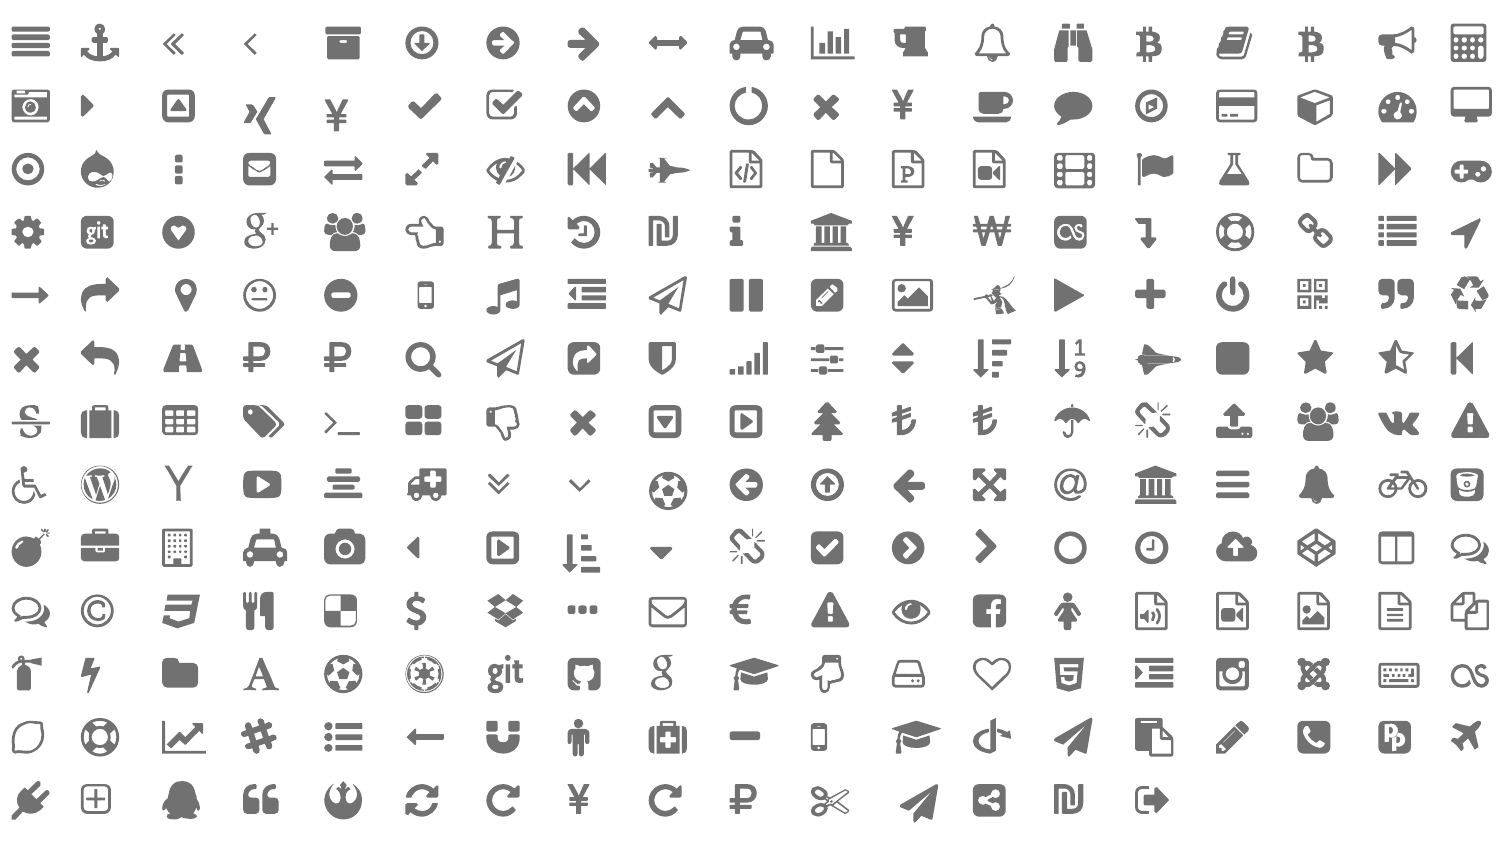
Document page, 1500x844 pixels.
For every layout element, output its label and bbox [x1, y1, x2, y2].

text_box [648, 784, 682, 817]
text_box [1297, 89, 1333, 126]
text_box [11, 528, 50, 567]
text_box [810, 723, 828, 751]
text_box [729, 784, 757, 814]
text_box [972, 657, 1012, 691]
text_box [174, 175, 183, 185]
text_box [729, 369, 736, 375]
text_box [1450, 468, 1484, 502]
text_box [1054, 152, 1096, 189]
text_box [422, 152, 439, 169]
text_box [748, 278, 763, 312]
text_box [80, 547, 120, 562]
text_box [162, 781, 200, 820]
text_box [405, 421, 423, 436]
text_box [1219, 152, 1250, 186]
text_box [810, 278, 844, 312]
text_box [11, 50, 50, 57]
text_box [243, 342, 271, 373]
text_box [324, 99, 349, 132]
text_box [1216, 591, 1249, 631]
text_box [243, 405, 285, 438]
text_box [581, 286, 606, 293]
text_box [80, 94, 94, 117]
text_box [80, 277, 120, 312]
text_box [567, 718, 590, 757]
text_box [89, 405, 112, 439]
text_box [810, 355, 844, 364]
text_box [567, 784, 590, 814]
text_box [729, 528, 752, 551]
text_box [1397, 278, 1414, 309]
text_box [729, 594, 752, 625]
text_box [324, 492, 363, 499]
text_box [335, 723, 363, 729]
text_box [1054, 657, 1084, 692]
text_box [174, 165, 183, 174]
text_box [891, 278, 934, 312]
text_box [810, 531, 844, 565]
text_box [648, 36, 687, 50]
text_box [327, 36, 360, 60]
text_box [1297, 402, 1339, 441]
text_box [162, 720, 206, 754]
text_box [260, 591, 274, 631]
text_box [11, 26, 50, 32]
text_box [567, 605, 576, 614]
text_box [486, 26, 520, 60]
text_box [1216, 657, 1249, 691]
text_box [1216, 281, 1250, 312]
text_box [729, 731, 761, 741]
text_box [80, 657, 101, 694]
text_box [11, 152, 45, 186]
text_box [266, 223, 279, 235]
text_box [424, 405, 442, 419]
text_box [241, 718, 277, 754]
text_box [11, 286, 49, 304]
text_box [975, 529, 997, 563]
text_box [486, 278, 520, 315]
text_box [1450, 23, 1487, 62]
text_box [1378, 278, 1395, 309]
text_box [648, 725, 655, 754]
text_box [324, 654, 363, 694]
text_box [243, 152, 277, 186]
text_box [405, 26, 439, 60]
text_box [487, 215, 524, 249]
text_box [1297, 278, 1312, 293]
text_box [567, 342, 601, 375]
text_box [486, 734, 520, 754]
text_box [80, 528, 120, 546]
text_box [740, 531, 766, 565]
text_box [487, 593, 524, 628]
text_box [1061, 23, 1070, 29]
text_box [162, 89, 195, 123]
text_box [1450, 664, 1489, 688]
text_box [243, 528, 288, 567]
text_box [992, 349, 1008, 356]
text_box [335, 734, 363, 741]
text_box [567, 303, 606, 309]
text_box [174, 278, 197, 312]
text_box [581, 534, 588, 540]
text_box [324, 528, 366, 565]
text_box [973, 276, 1016, 315]
text_box [1136, 26, 1162, 62]
text_box [891, 531, 925, 565]
text_box [681, 725, 687, 754]
text_box [1137, 428, 1145, 436]
text_box [1135, 402, 1159, 427]
text_box [1135, 786, 1150, 814]
text_box [505, 161, 525, 183]
text_box [324, 156, 363, 171]
text_box [1378, 591, 1412, 631]
text_box [1450, 342, 1473, 375]
text_box [11, 89, 50, 123]
text_box [243, 33, 257, 55]
text_box [810, 149, 844, 189]
text_box [992, 361, 1003, 367]
text_box [811, 402, 843, 441]
text_box [1298, 465, 1335, 504]
text_box [243, 470, 282, 499]
text_box [243, 657, 280, 691]
text_box [746, 361, 752, 375]
text_box [656, 720, 680, 754]
text_box [972, 215, 1012, 246]
text_box [1386, 215, 1417, 221]
text_box [324, 278, 358, 312]
text_box [1216, 720, 1249, 754]
text_box [113, 410, 120, 439]
text_box [326, 476, 361, 482]
text_box [488, 473, 510, 487]
text_box [243, 784, 260, 814]
text_box [1378, 470, 1428, 499]
text_box [243, 591, 258, 631]
text_box [1135, 717, 1174, 757]
text_box [972, 594, 1007, 628]
text_box [1297, 528, 1336, 567]
text_box [992, 371, 999, 378]
text_box [80, 594, 114, 628]
text_box [80, 717, 120, 757]
text_box [1054, 531, 1087, 565]
text_box [651, 97, 685, 119]
text_box [1450, 533, 1482, 559]
text_box [162, 594, 200, 629]
text_box [562, 534, 578, 573]
text_box [1378, 26, 1417, 60]
text_box [1149, 674, 1174, 680]
text_box [567, 89, 601, 123]
text_box [1135, 531, 1169, 565]
text_box [648, 405, 682, 439]
text_box [810, 654, 844, 694]
text_box [324, 342, 352, 373]
text_box [335, 468, 352, 474]
text_box [567, 27, 600, 61]
text_box [11, 421, 50, 439]
text_box [1136, 152, 1174, 186]
text_box [1135, 665, 1143, 680]
text_box [243, 278, 277, 312]
text_box [408, 93, 442, 119]
text_box [1054, 717, 1093, 757]
text_box [891, 659, 925, 688]
text_box [1378, 662, 1420, 688]
text_box [810, 212, 852, 252]
text_box [1223, 403, 1245, 427]
text_box [1054, 592, 1081, 631]
text_box [1076, 23, 1084, 29]
text_box [512, 660, 524, 683]
text_box [1450, 720, 1482, 751]
text_box [1297, 591, 1330, 631]
text_box [581, 545, 592, 551]
text_box [762, 342, 768, 375]
text_box [581, 295, 606, 301]
text_box [569, 479, 591, 493]
text_box [1378, 531, 1415, 565]
text_box [262, 784, 279, 814]
text_box [1216, 26, 1253, 60]
text_box [1074, 339, 1086, 356]
text_box [163, 344, 203, 373]
text_box [337, 432, 360, 436]
text_box [335, 745, 363, 751]
text_box [486, 89, 517, 120]
text_box [11, 42, 50, 49]
text_box [1054, 91, 1093, 126]
text_box [324, 169, 363, 185]
text_box [486, 531, 520, 565]
text_box [891, 215, 914, 246]
text_box [810, 366, 844, 375]
text_box [972, 717, 996, 754]
text_box [650, 546, 673, 559]
text_box [893, 469, 925, 503]
text_box [486, 405, 520, 441]
text_box [648, 215, 678, 246]
text_box [406, 728, 444, 745]
text_box [1135, 465, 1177, 478]
text_box [729, 405, 763, 439]
text_box [1149, 665, 1174, 672]
text_box [80, 410, 88, 439]
text_box [243, 97, 276, 135]
text_box [1054, 278, 1084, 312]
text_box [1054, 339, 1070, 378]
text_box [80, 150, 114, 188]
text_box [581, 556, 597, 562]
text_box [567, 657, 601, 691]
text_box [1450, 591, 1489, 631]
text_box [11, 780, 50, 820]
text_box [1297, 213, 1333, 248]
text_box [162, 33, 176, 55]
text_box [406, 536, 420, 559]
text_box [488, 481, 510, 495]
text_box [899, 784, 939, 823]
text_box [648, 596, 687, 628]
text_box [24, 604, 50, 628]
text_box [1135, 218, 1157, 249]
text_box [1135, 591, 1168, 631]
text_box [405, 342, 442, 378]
text_box [1450, 86, 1492, 123]
text_box [810, 26, 855, 60]
text_box [486, 339, 525, 378]
text_box [1054, 403, 1091, 438]
text_box [405, 654, 444, 694]
text_box [1450, 218, 1481, 249]
text_box [1378, 152, 1412, 185]
text_box [492, 91, 523, 115]
text_box [1386, 240, 1417, 246]
text_box [567, 152, 606, 186]
text_box [997, 728, 1012, 739]
text_box [80, 215, 114, 249]
text_box [891, 361, 914, 374]
text_box [891, 599, 931, 625]
text_box [80, 465, 120, 504]
text_box [406, 591, 427, 631]
text_box [1230, 276, 1236, 296]
text_box [324, 743, 333, 752]
text_box [972, 468, 1007, 502]
text_box [648, 276, 687, 315]
text_box [11, 34, 50, 41]
text_box [405, 169, 422, 186]
text_box [729, 86, 768, 126]
text_box [1143, 787, 1169, 814]
text_box [324, 781, 362, 820]
text_box [11, 655, 42, 691]
text_box [891, 89, 914, 120]
text_box [754, 352, 760, 375]
text_box [324, 594, 357, 628]
text_box [648, 157, 690, 183]
text_box [324, 732, 333, 742]
text_box [648, 342, 676, 375]
text_box [11, 215, 45, 249]
text_box [1378, 223, 1384, 230]
text_box [1451, 402, 1490, 438]
text_box [1135, 344, 1182, 375]
text_box [811, 591, 850, 628]
text_box [11, 466, 47, 504]
text_box [581, 566, 601, 573]
text_box [162, 528, 193, 567]
text_box [417, 281, 434, 309]
text_box [505, 664, 511, 683]
text_box [729, 149, 763, 189]
text_box [1216, 342, 1250, 375]
text_box [324, 722, 333, 731]
text_box [891, 405, 917, 436]
text_box [1216, 426, 1253, 438]
text_box [567, 278, 606, 284]
text_box [325, 26, 361, 35]
text_box [1386, 232, 1417, 238]
text_box [508, 720, 520, 732]
text_box [568, 286, 577, 301]
text_box [1070, 30, 1093, 62]
text_box [1386, 223, 1417, 230]
text_box [891, 149, 925, 189]
text_box [80, 340, 120, 375]
text_box [992, 339, 1012, 345]
text_box [1297, 295, 1312, 309]
text_box [1135, 682, 1174, 688]
text_box [972, 149, 1006, 189]
text_box [738, 366, 744, 375]
text_box [244, 212, 267, 249]
text_box [567, 215, 601, 249]
text_box [729, 226, 744, 246]
text_box [810, 468, 844, 502]
text_box [1297, 339, 1334, 374]
text_box [405, 215, 444, 249]
text_box [729, 468, 763, 502]
text_box [486, 784, 520, 817]
text_box [1054, 215, 1087, 249]
text_box [1464, 541, 1489, 565]
text_box [174, 154, 183, 163]
text_box [891, 720, 941, 754]
text_box [810, 344, 844, 353]
text_box [893, 26, 928, 57]
text_box [1216, 212, 1255, 252]
text_box [80, 784, 111, 814]
text_box [164, 465, 193, 502]
text_box [1216, 89, 1258, 123]
text_box [1135, 657, 1174, 663]
text_box [332, 484, 355, 490]
text_box [405, 784, 439, 798]
text_box [405, 405, 423, 419]
text_box [649, 471, 688, 511]
text_box [1378, 720, 1411, 754]
text_box [504, 654, 511, 662]
text_box [729, 657, 779, 691]
text_box [732, 215, 741, 223]
text_box [589, 605, 598, 614]
text_box [1297, 657, 1330, 691]
text_box [1378, 91, 1417, 123]
text_box [1135, 479, 1177, 504]
text_box [1378, 411, 1420, 436]
text_box [406, 468, 447, 502]
text_box [324, 412, 337, 434]
text_box [1074, 361, 1086, 378]
text_box [1054, 30, 1069, 62]
text_box [324, 212, 366, 252]
text_box [972, 405, 998, 436]
text_box [13, 347, 40, 373]
text_box [1216, 531, 1258, 562]
text_box [1450, 276, 1489, 313]
text_box [570, 410, 596, 436]
text_box [1314, 295, 1328, 309]
text_box [729, 26, 774, 61]
text_box [80, 23, 120, 62]
text_box [1135, 89, 1168, 123]
text_box [973, 339, 989, 378]
text_box [813, 94, 839, 121]
text_box [487, 663, 504, 694]
text_box [1216, 481, 1250, 488]
text_box [1135, 278, 1166, 309]
text_box [1054, 468, 1087, 502]
text_box [651, 654, 674, 691]
text_box [1298, 26, 1324, 62]
text_box [171, 33, 184, 55]
text_box [1378, 339, 1414, 374]
text_box [1216, 470, 1250, 477]
text_box [972, 784, 1006, 817]
text_box [11, 596, 42, 622]
text_box [1314, 278, 1328, 293]
text_box [162, 405, 199, 436]
text_box [162, 215, 195, 249]
text_box [1297, 720, 1331, 754]
text_box [405, 803, 438, 817]
text_box [972, 116, 1012, 123]
text_box [1450, 160, 1492, 183]
text_box [1146, 413, 1171, 438]
text_box [578, 605, 587, 614]
text_box [978, 91, 1014, 114]
text_box [729, 278, 744, 312]
text_box [11, 720, 45, 754]
text_box [1054, 784, 1075, 814]
text_box [1061, 784, 1084, 814]
text_box [162, 657, 199, 688]
text_box [974, 23, 1011, 62]
text_box [1297, 152, 1333, 183]
text_box [424, 421, 442, 436]
text_box [891, 343, 914, 356]
text_box [1216, 492, 1250, 499]
text_box [810, 786, 850, 817]
text_box [486, 156, 515, 185]
text_box [19, 405, 40, 420]
text_box [486, 720, 498, 732]
